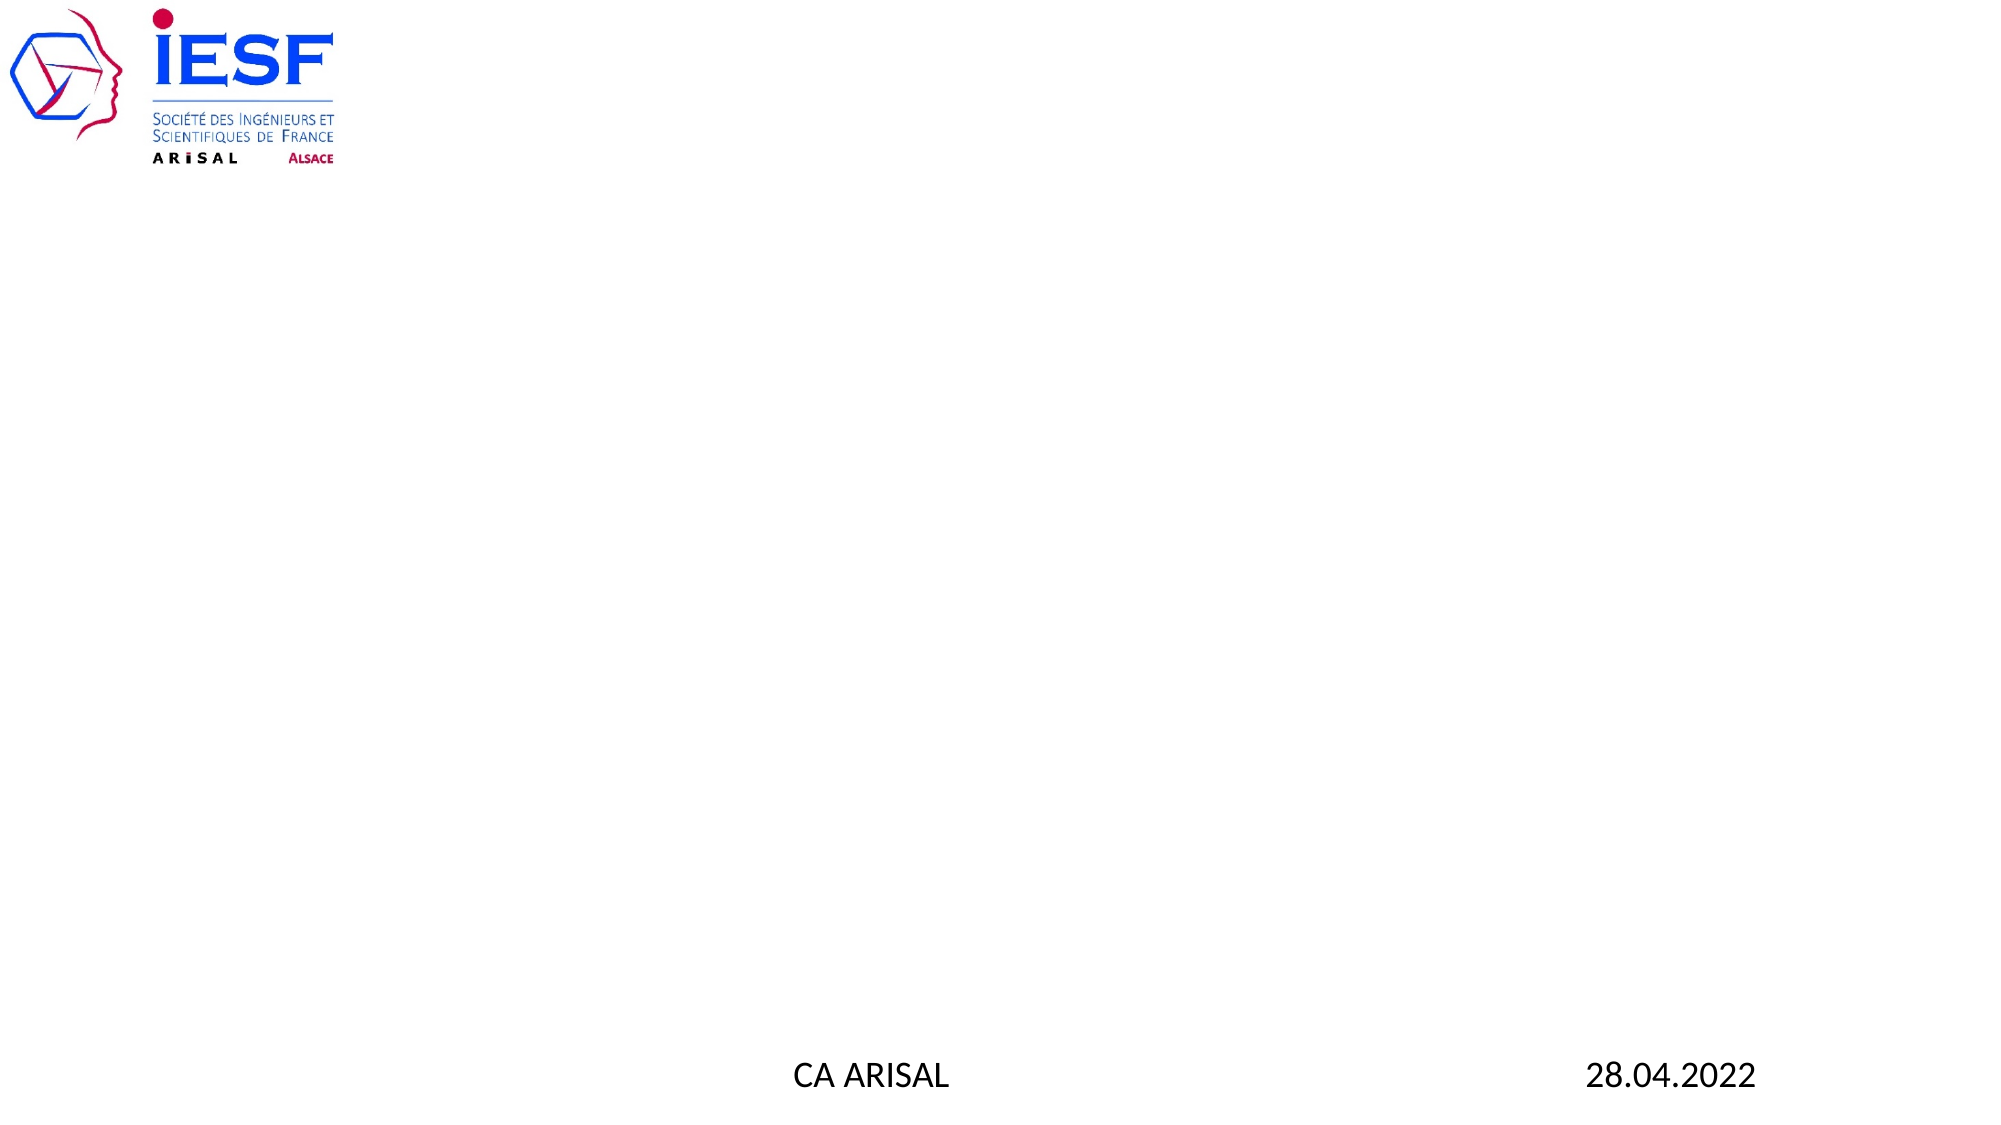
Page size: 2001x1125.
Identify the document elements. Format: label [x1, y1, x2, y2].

picture [0, 0, 343, 172]
